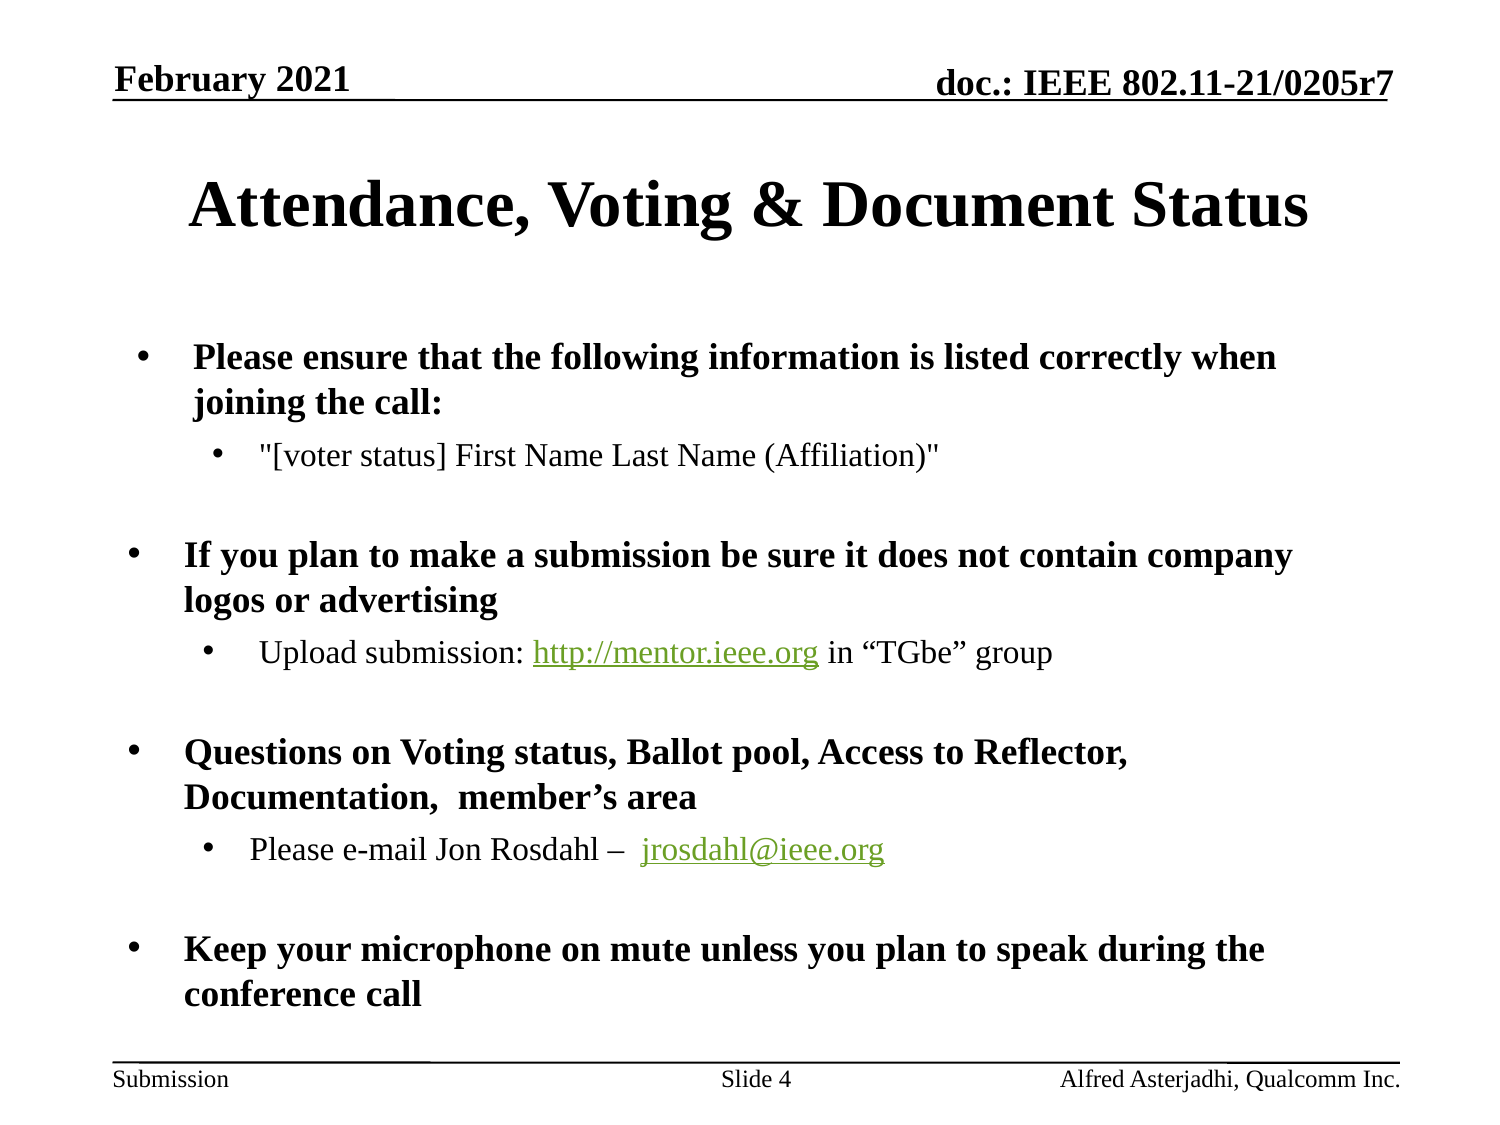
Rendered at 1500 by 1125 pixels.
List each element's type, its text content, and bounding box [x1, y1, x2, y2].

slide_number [114, 54, 423, 100]
list Please ensure that the following information is listed correctly when joining the call: "[voter status] First Name Last Name (Affiliation)" If you plan to make a submission be sure it does not contain company logos or advertising Upload submission: http://mentor.ieee.org in “TGbe” group Questions on Voting status, Ballot pool, Access to Reflector, Documentation, member’s area Please e-mail Jon Rosdahl – jrosdahl@ieee.org Keep your microphone on mute unless you plan to speak during the conference call [112, 324, 1388, 1038]
slide_number Slide 4 [712, 1061, 800, 1123]
footer Alfred Asterjadhi, Qualcomm Inc. [878, 1061, 1402, 1093]
title Attendance, Voting & Document Status [112, 112, 1388, 288]
